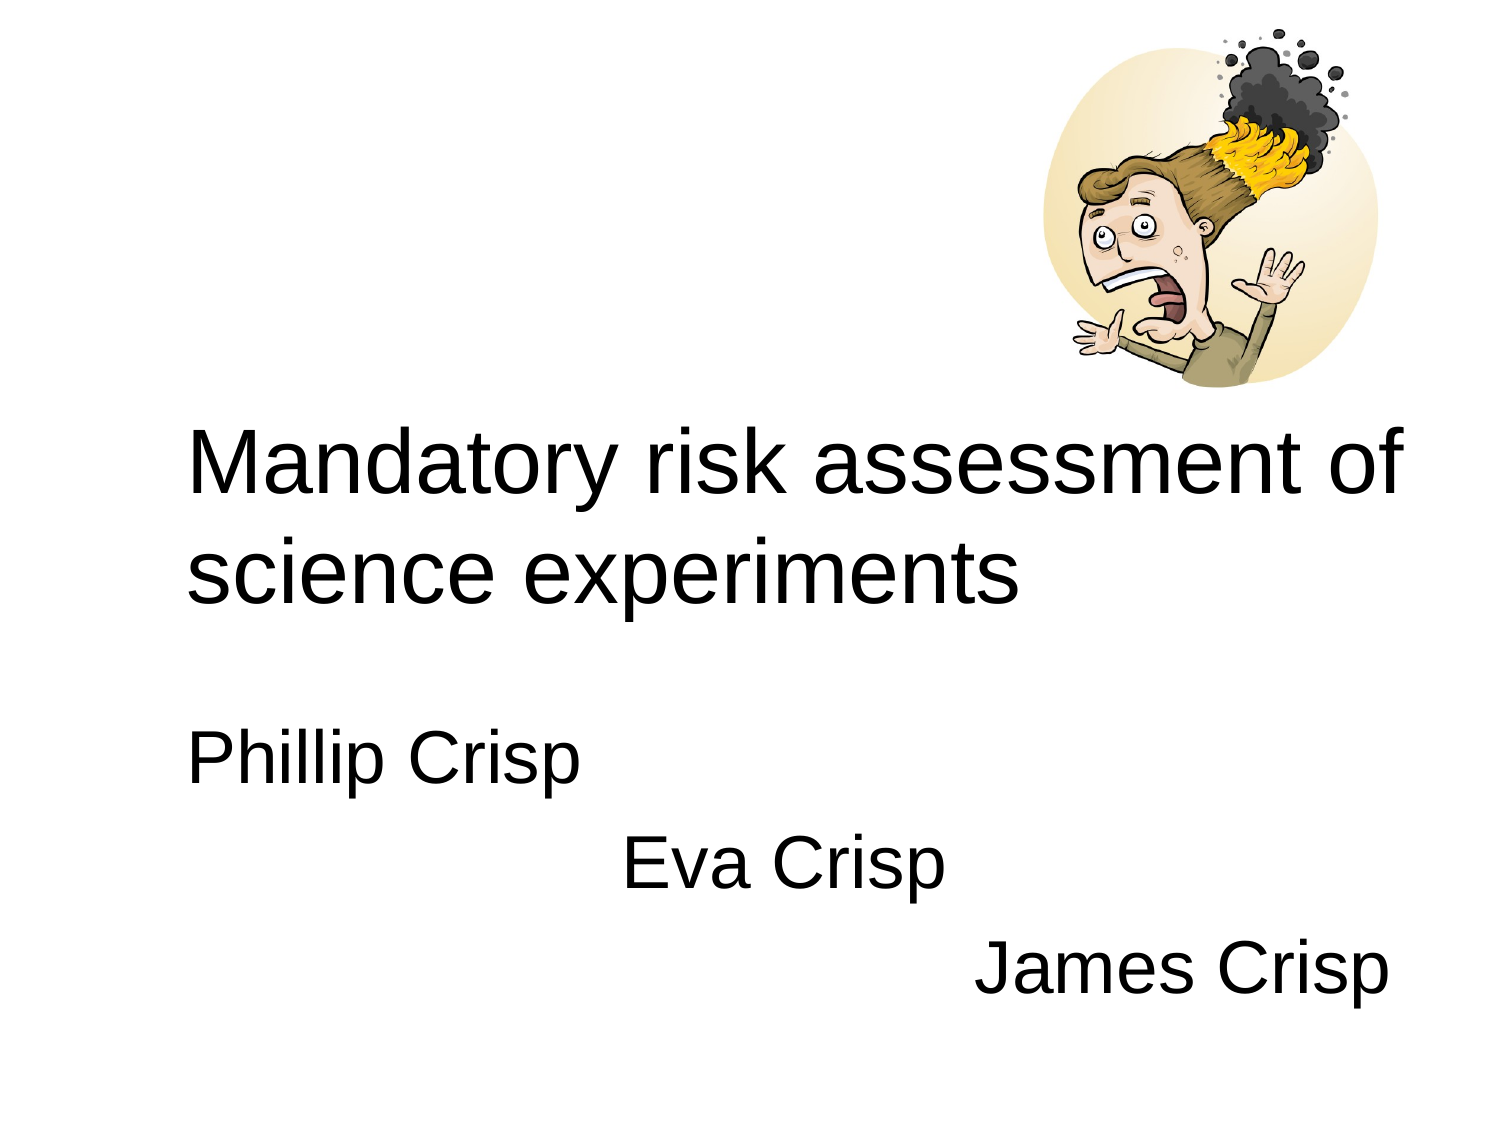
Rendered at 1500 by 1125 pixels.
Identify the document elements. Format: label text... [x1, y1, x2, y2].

subtitle Phillip Crisp Eva Crisp James Crisp [171, 701, 1424, 1032]
title Mandatory risk assessment of science experiments [171, 414, 1453, 690]
picture [1033, 18, 1389, 398]
